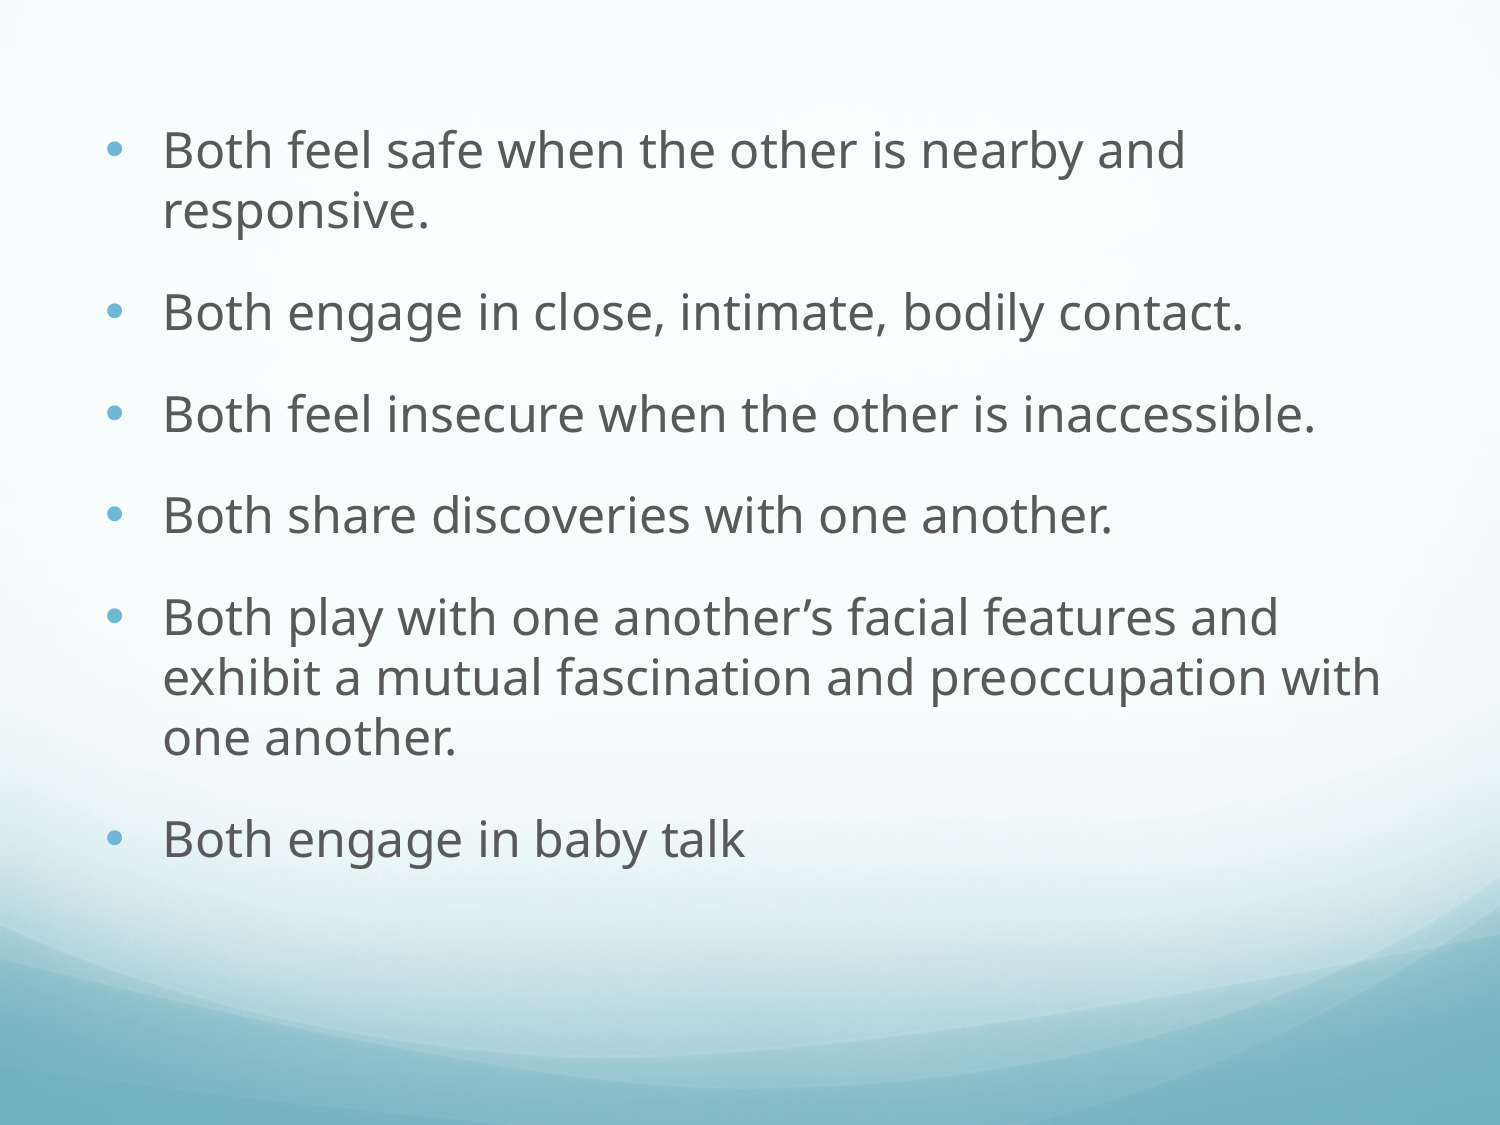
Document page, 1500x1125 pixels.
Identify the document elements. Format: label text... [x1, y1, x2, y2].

list Both feel safe when the other is nearby and responsive. Both engage in close, intimate, bodily contact. Both feel insecure when the other is inaccessible. Both share discoveries with one another. Both play with one another’s facial features and exhibit a mutual fascination and preoccupation with one another. Both engage in baby talk [90, 111, 1410, 975]
